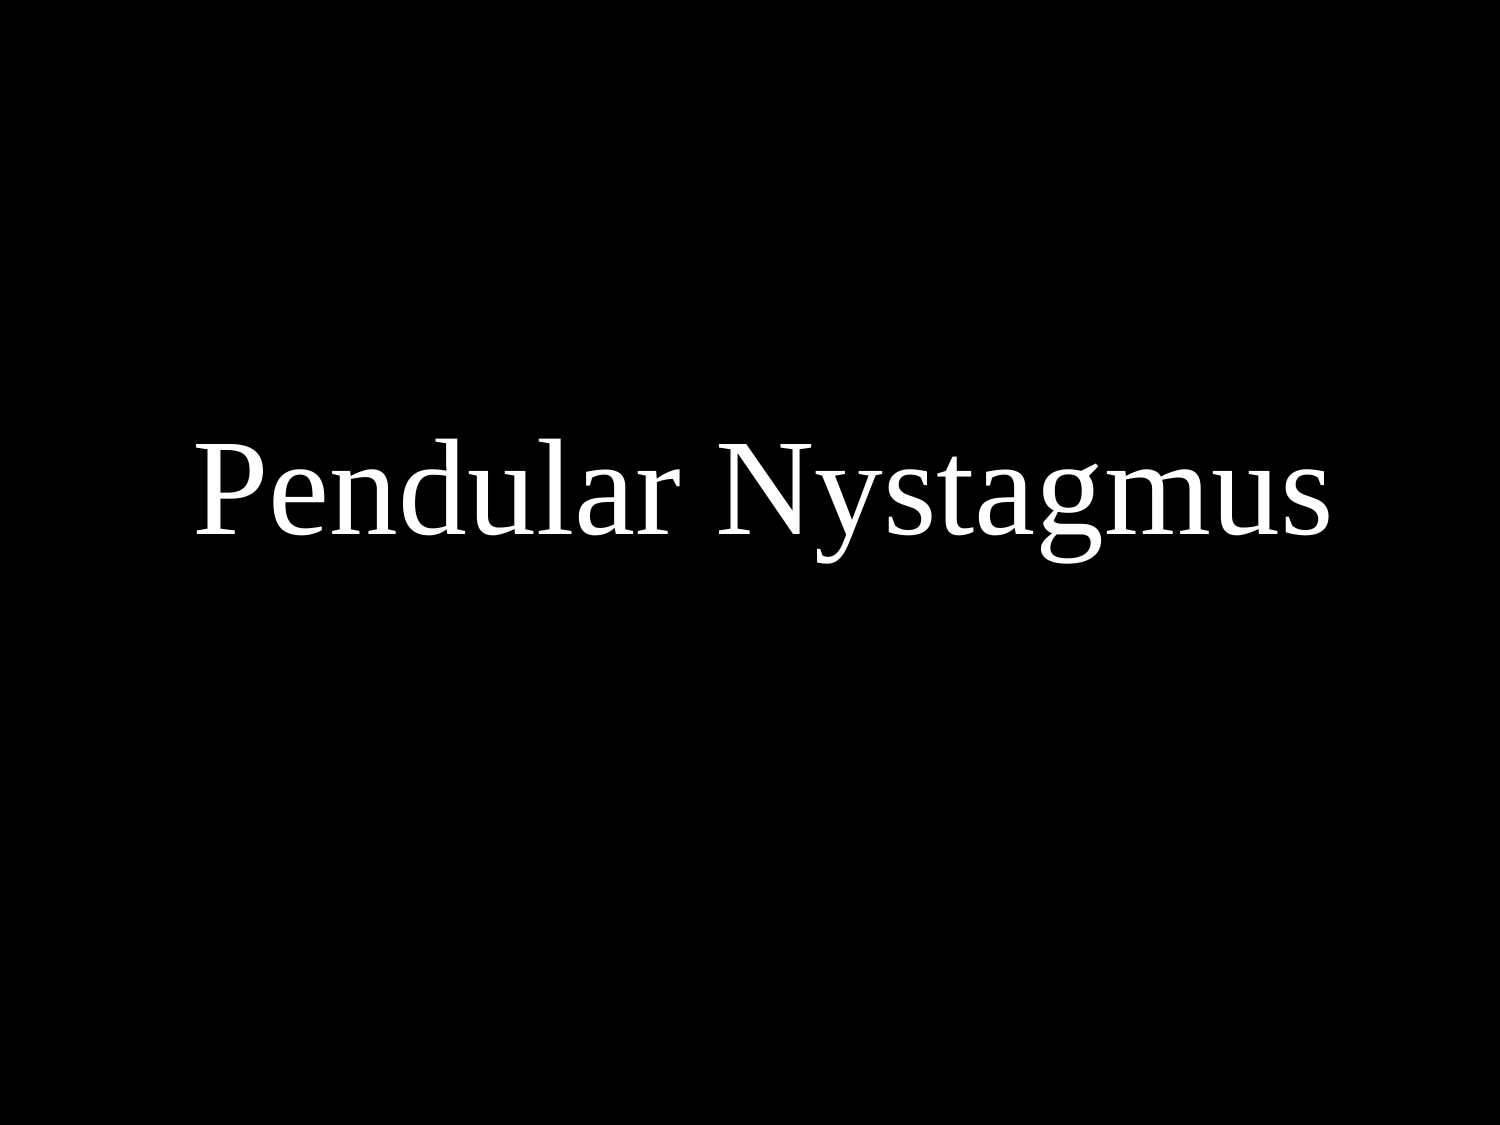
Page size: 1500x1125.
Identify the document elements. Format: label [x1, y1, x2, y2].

text_box [0, 0, 1500, 1125]
